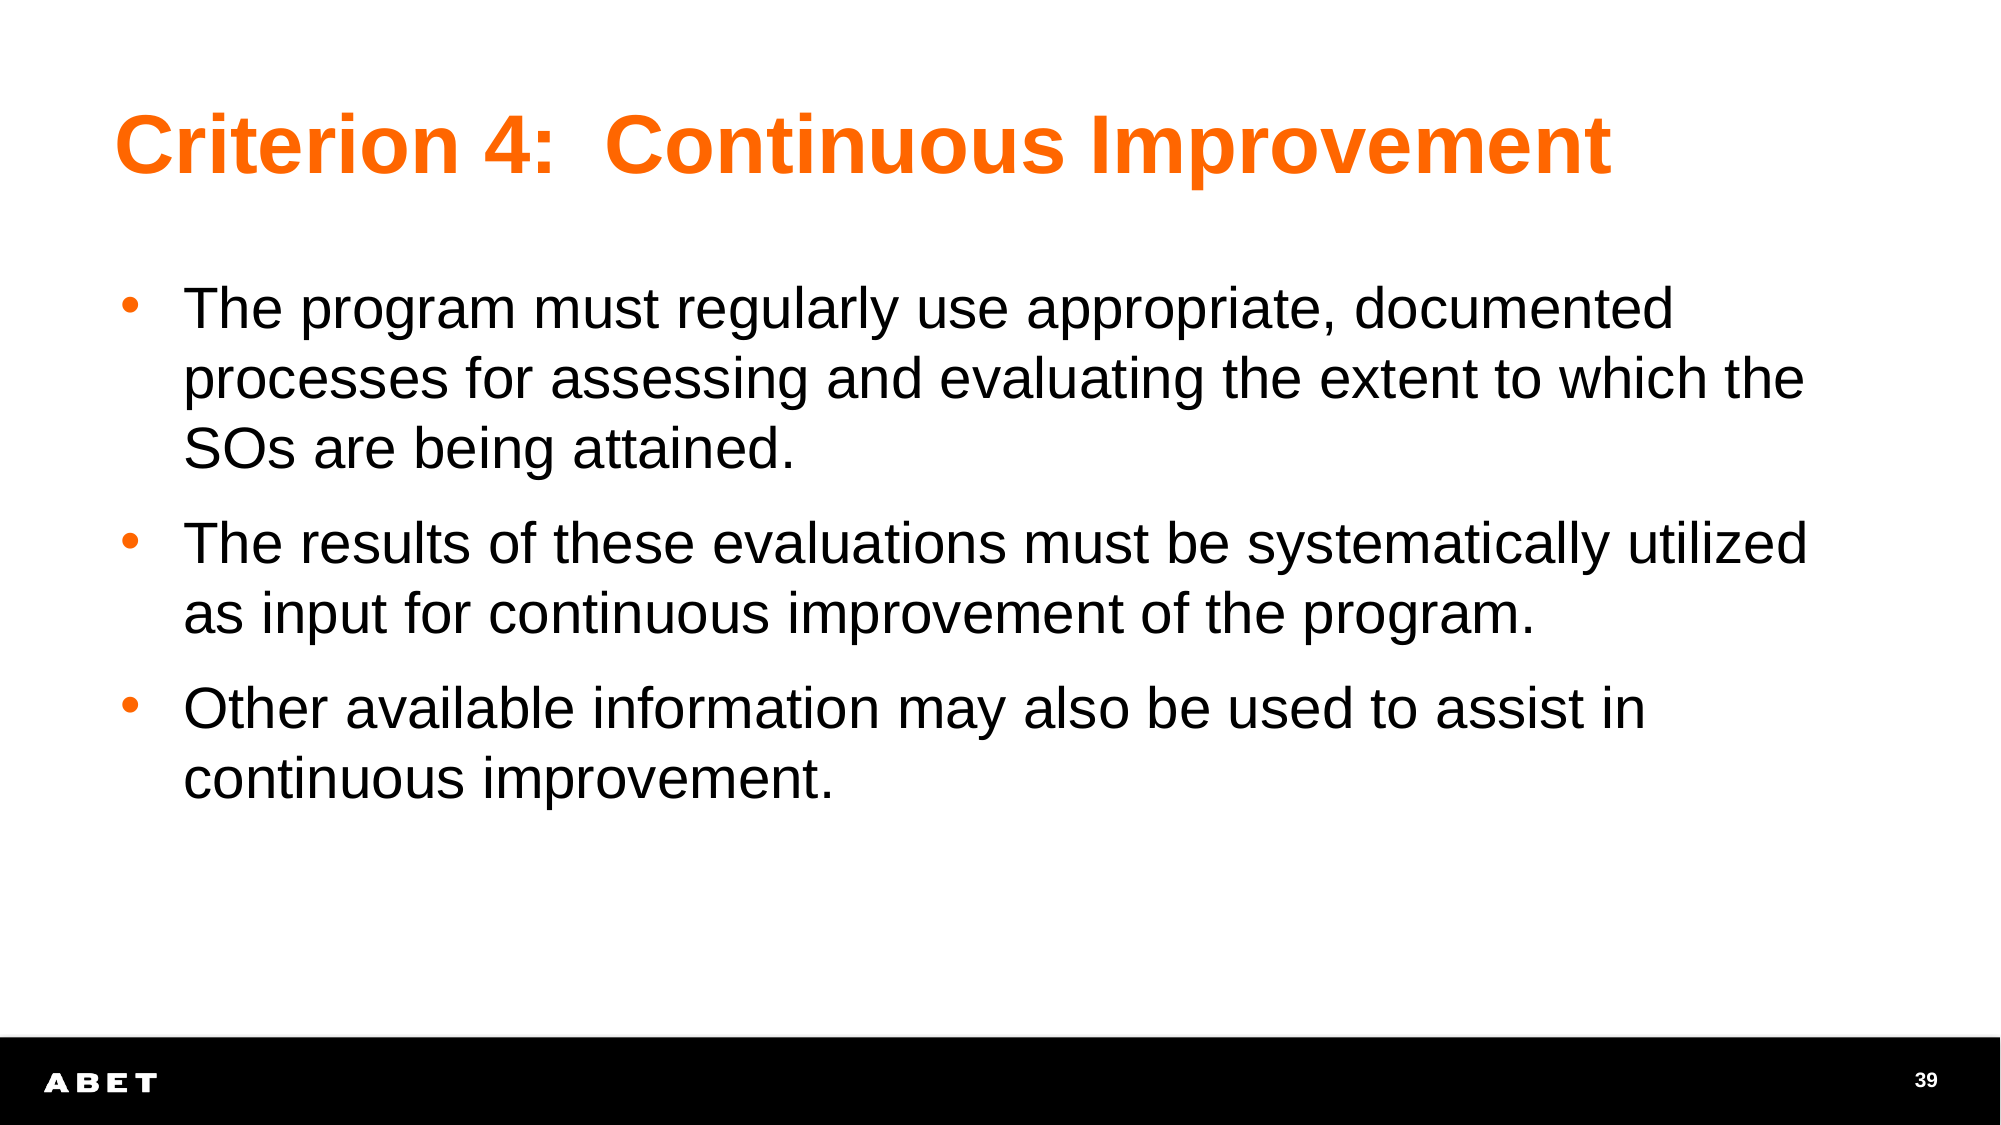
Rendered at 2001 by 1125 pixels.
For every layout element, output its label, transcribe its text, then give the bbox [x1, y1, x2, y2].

title Criterion 4: Continuous Improvement [99, 82, 1900, 213]
picture [16, 1052, 184, 1113]
list The program must regularly use appropriate, documented processes for assessing and evaluating the extent to which the SOs are being attained. The results of these evaluations must be systematically utilized as input for continuous improvement of the program. Other available information may also be used to assist in continuous improvement. [99, 262, 1900, 975]
